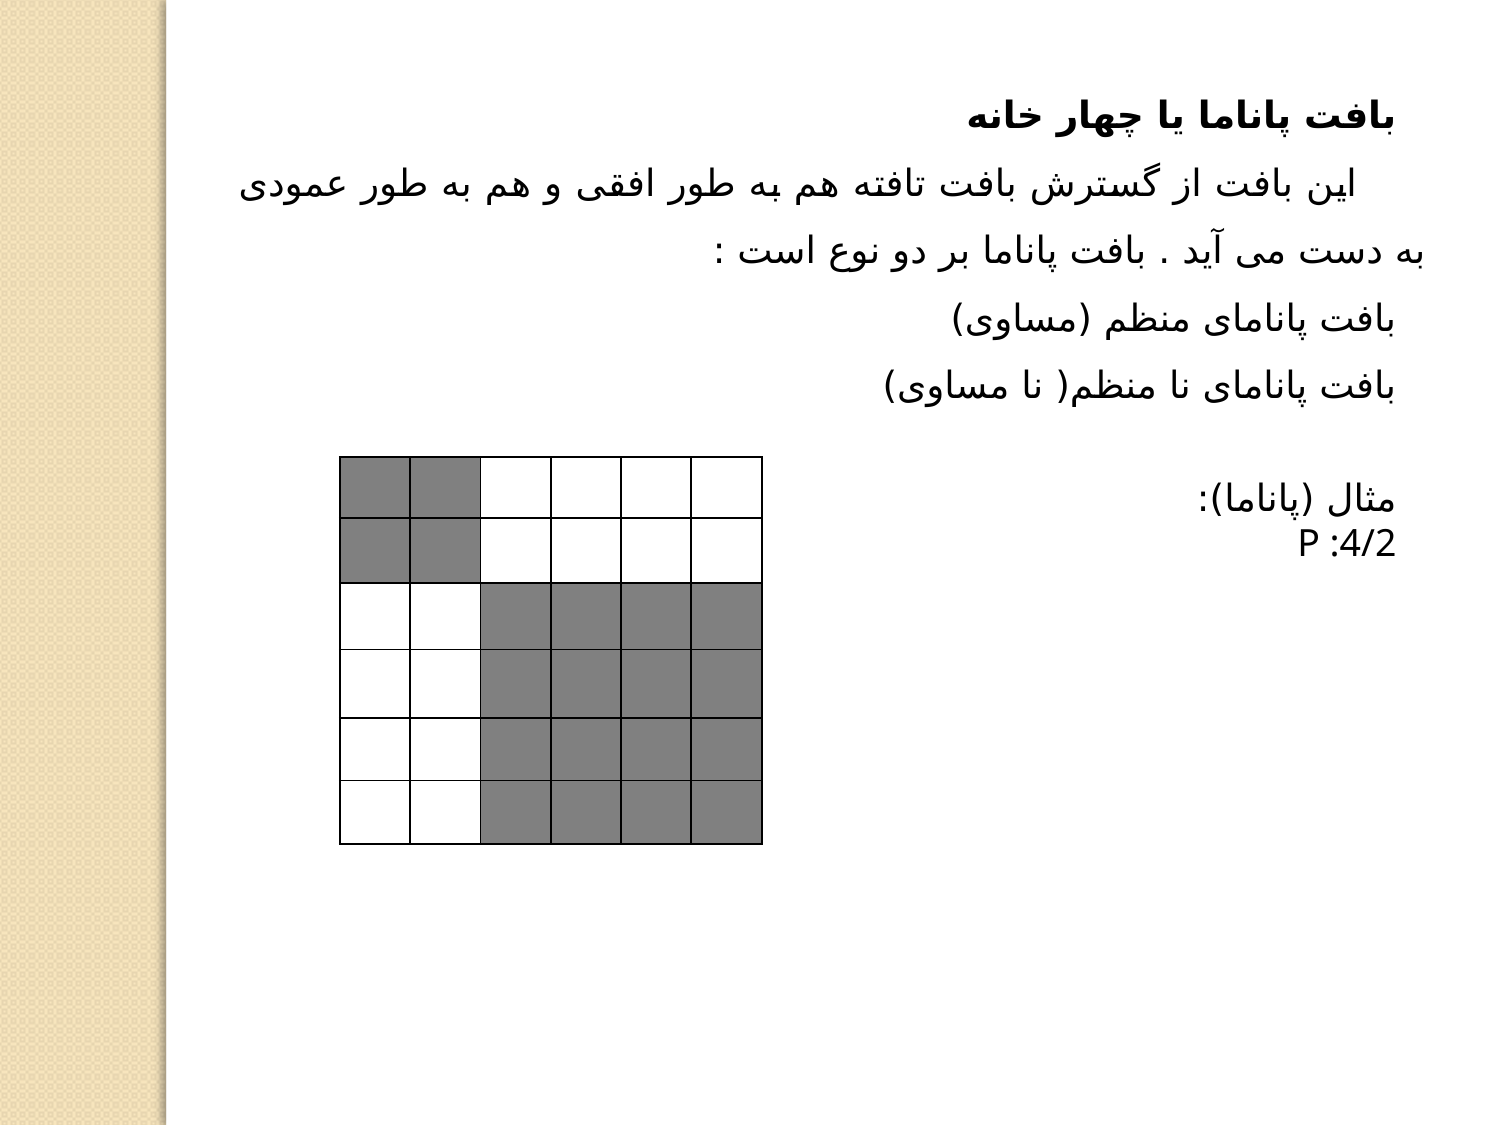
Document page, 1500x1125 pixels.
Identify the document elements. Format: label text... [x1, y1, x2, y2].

table_cell [481, 719, 550, 780]
table_cell [692, 650, 761, 717]
table_cell [341, 519, 409, 582]
table_cell [341, 781, 409, 843]
table_header [622, 458, 690, 517]
table_cell [552, 781, 620, 843]
table_cell [341, 584, 409, 649]
table_header [552, 458, 620, 517]
table_cell [692, 519, 761, 582]
table_cell [481, 584, 550, 649]
table_cell [552, 650, 620, 717]
table_cell [552, 519, 620, 582]
table_cell [411, 584, 480, 649]
table_cell [552, 584, 620, 649]
table_cell [552, 719, 620, 780]
table_cell [622, 650, 690, 717]
table_cell [411, 719, 480, 780]
table_cell [622, 719, 690, 780]
table_header [341, 458, 409, 517]
table_cell [481, 650, 550, 717]
table_cell [622, 781, 690, 843]
table_cell [341, 650, 409, 717]
text_box بافت پاناما یا چهار خانه این بافت از گسترش بافت تافته هم به طور افقی و هم به طور عمودی به دست می آید . بافت پاناما بر دو نوع است : بافت پانامای منظم (مساوی) بافت پانامای نا منظم( نا مساوی) مثال (پاناما): P :4/2 [222, 61, 1442, 632]
table_cell [411, 519, 480, 582]
table_cell [411, 650, 480, 717]
table_cell [341, 719, 409, 780]
table_cell [622, 519, 690, 582]
table_cell [622, 584, 690, 649]
table_cell [692, 584, 761, 649]
table_header [481, 458, 550, 517]
table_cell [692, 719, 761, 780]
table_header [692, 458, 761, 517]
table_cell [411, 781, 480, 843]
table_header [411, 458, 480, 517]
table_cell [692, 781, 761, 843]
table_cell [481, 781, 550, 843]
table_cell [481, 519, 550, 582]
